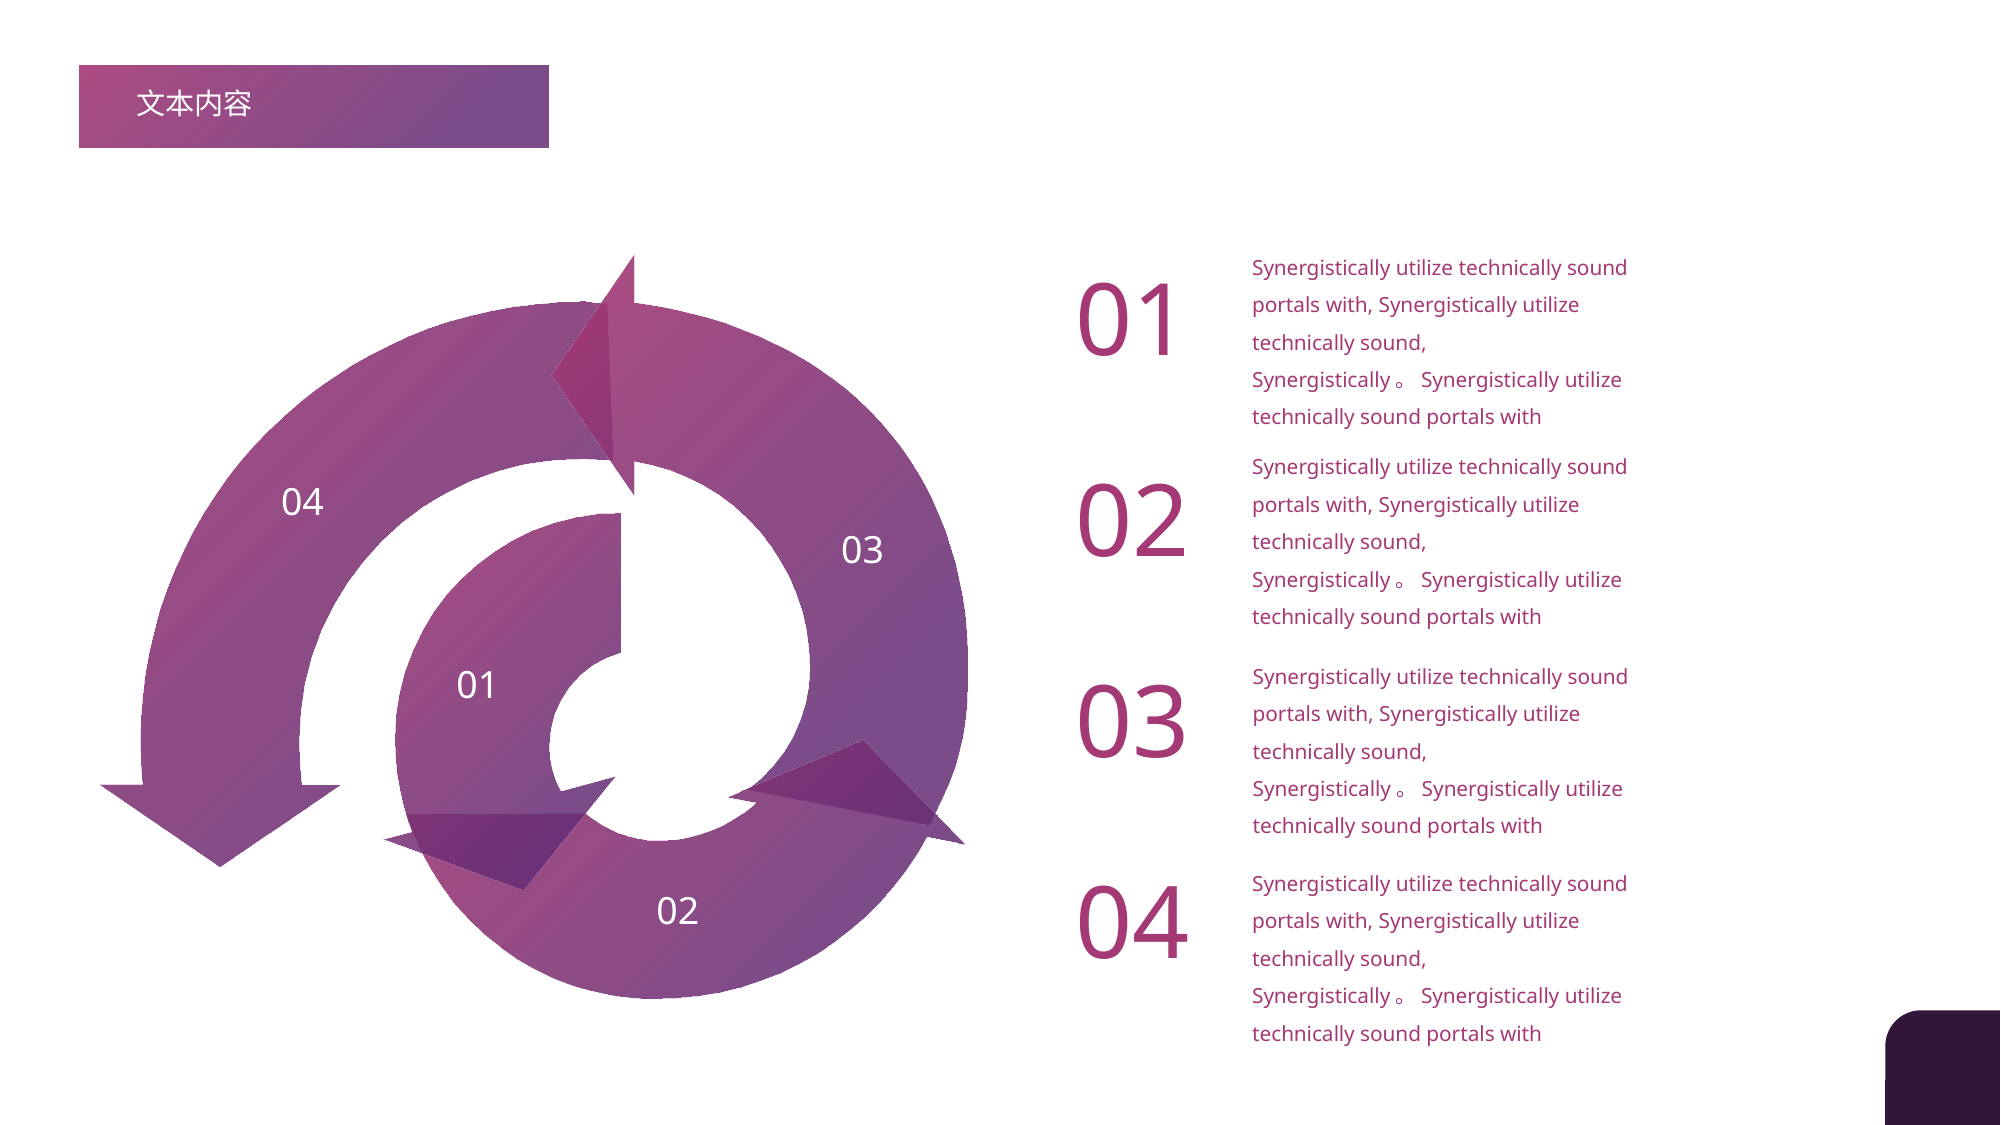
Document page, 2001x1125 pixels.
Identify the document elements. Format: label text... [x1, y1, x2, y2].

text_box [99, 254, 968, 999]
text_box [79, 65, 549, 148]
text_box Synergistically utilize technically sound portals with, Synergistically utilize technically sound, Synergistically。Synergistically utilize technically sound portals with [1252, 858, 1683, 1046]
text_box 03 [1055, 658, 1252, 776]
text_box 02 [1055, 457, 1252, 575]
text_box Synergistically utilize technically sound portals with, Synergistically utilize technically sound, Synergistically。Synergistically utilize technically sound portals with [1252, 241, 1683, 430]
text_box Synergistically utilize technically sound portals with, Synergistically utilize technically sound, Synergistically。Synergistically utilize technically sound portals with [1252, 441, 1683, 629]
text_box 文本内容 [121, 82, 487, 129]
text_box 01 [1055, 257, 1252, 374]
text_box 04 [1055, 860, 1252, 977]
text_box Synergistically utilize technically sound portals with, Synergistically utilize technically sound, Synergistically。Synergistically utilize technically sound portals with [1252, 650, 1684, 839]
